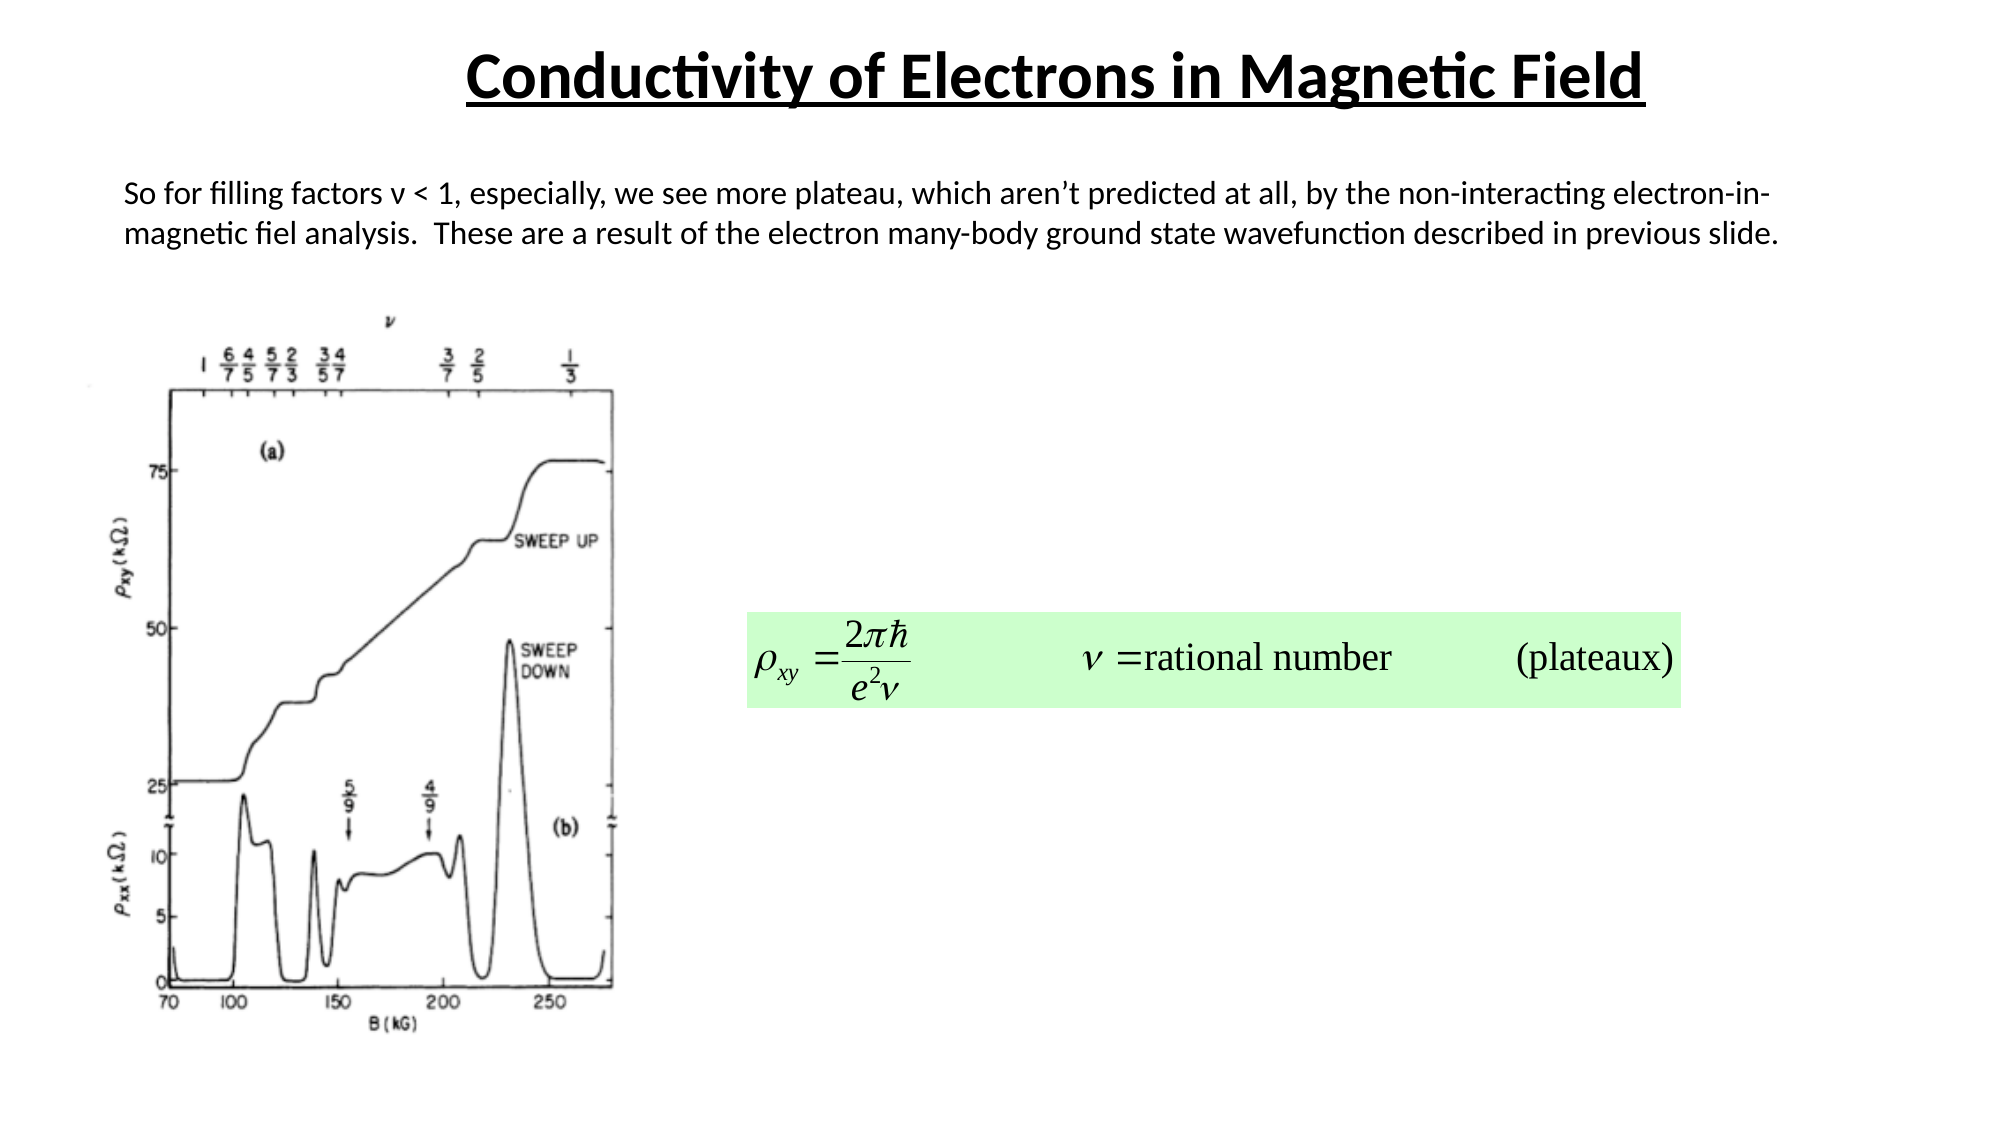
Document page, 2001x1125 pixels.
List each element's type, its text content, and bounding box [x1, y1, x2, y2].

picture [83, 303, 653, 1054]
text_box So for filling factors ν < 1, especially, we see more plateau, which aren’t predicted at all, by the non-interacting electron-in-magnetic fiel analysis. These are a result of the electron many-body ground state wavefunction described in previous slide. [108, 163, 1892, 259]
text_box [746, 611, 1684, 708]
text_box Conductivity of Electrons in Magnetic Field [451, 24, 1661, 119]
